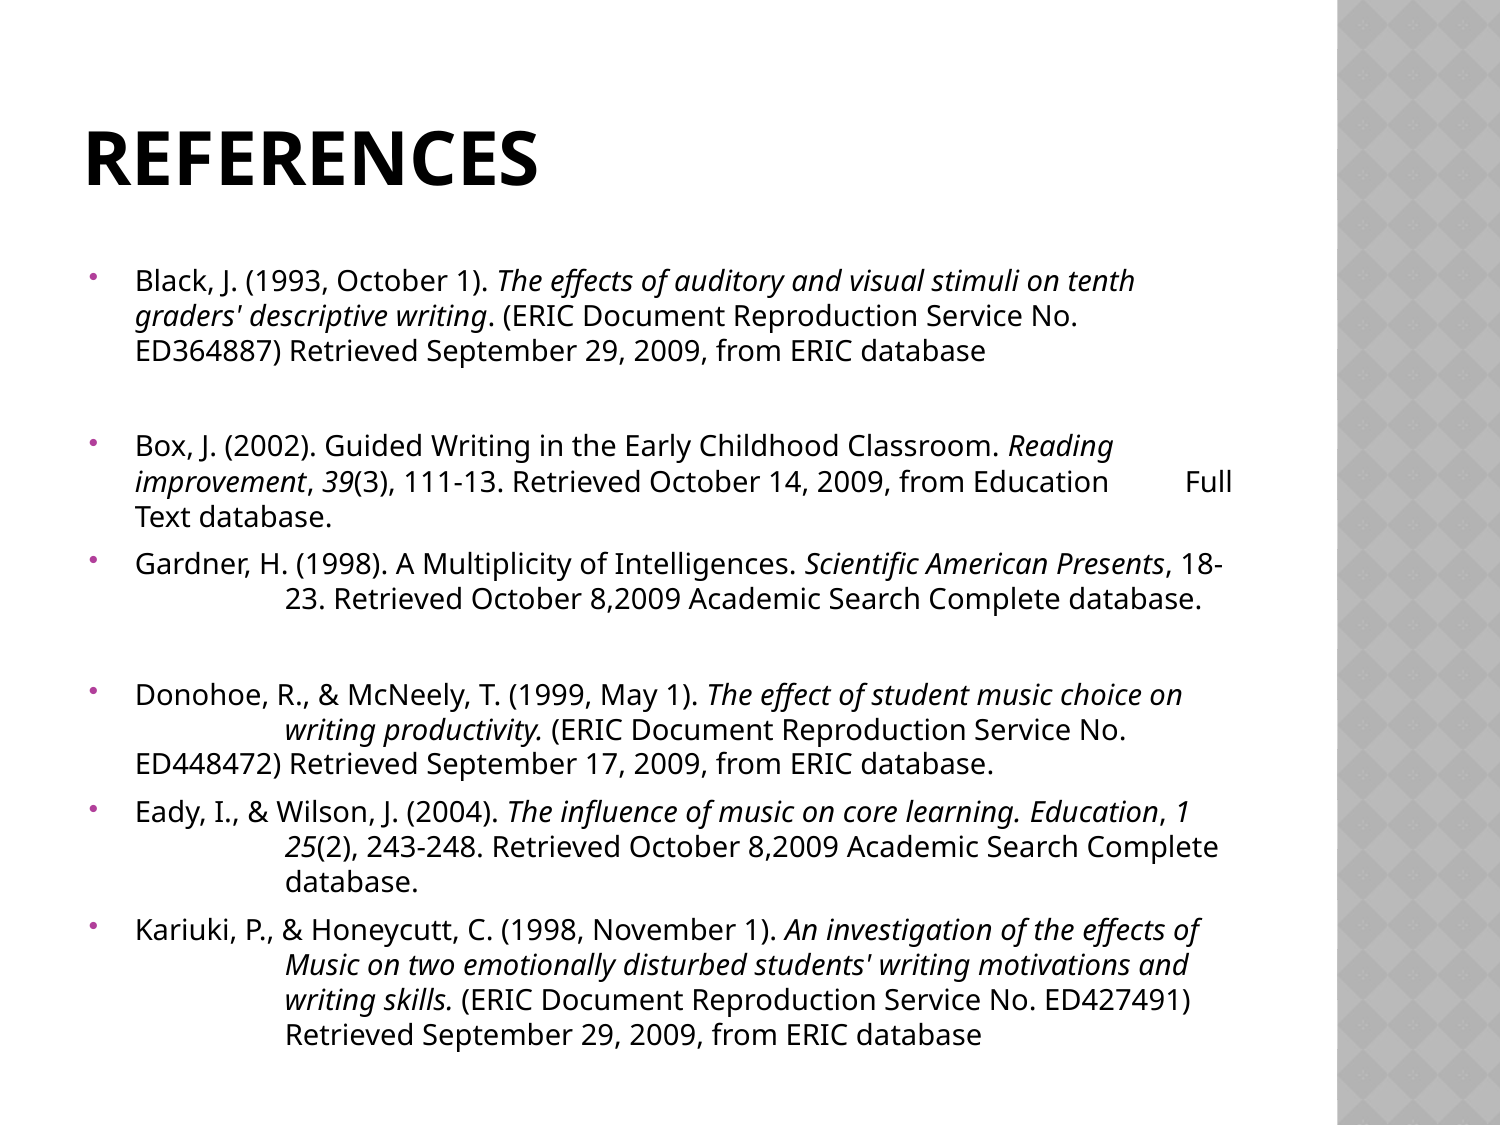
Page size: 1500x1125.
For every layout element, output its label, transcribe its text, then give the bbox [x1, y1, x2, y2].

list Black, J. (1993, October 1). The effects of auditory and visual stimuli on tenth graders' descriptive writing. (ERIC Document Reproduction Service No. ED364887) Retrieved September 29, 2009, from ERIC database Box, J. (2002). Guided Writing in the Early Childhood Classroom. Reading improvement, 39(3), 111-13. Retrieved October 14, 2009, from Education Full Text database. Gardner, H. (1998). A Multiplicity of Intelligences. Scientific American Presents, 18- 23. Retrieved October 8,2009 Academic Search Complete database. Donohoe, R., & McNeely, T. (1999, May 1). The effect of student music choice on writing productivity. (ERIC Document Reproduction Service No. ED448472) Retrieved September 17, 2009, from ERIC database. Eady, I., & Wilson, J. (2004). The influence of music on core learning. Education, 1 25(2), 243-248. Retrieved October 8,2009 Academic Search Complete database. Kariuki, P., & Honeycutt, C. (1998, November 1). An investigation of the effects of Music on two emotionally disturbed students' writing motivations and writing skills. (ERIC Document Reproduction Service No. ED427491) Retrieved September 29, 2009, from ERIC database [75, 212, 1263, 1059]
title References [75, 52, 1263, 200]
